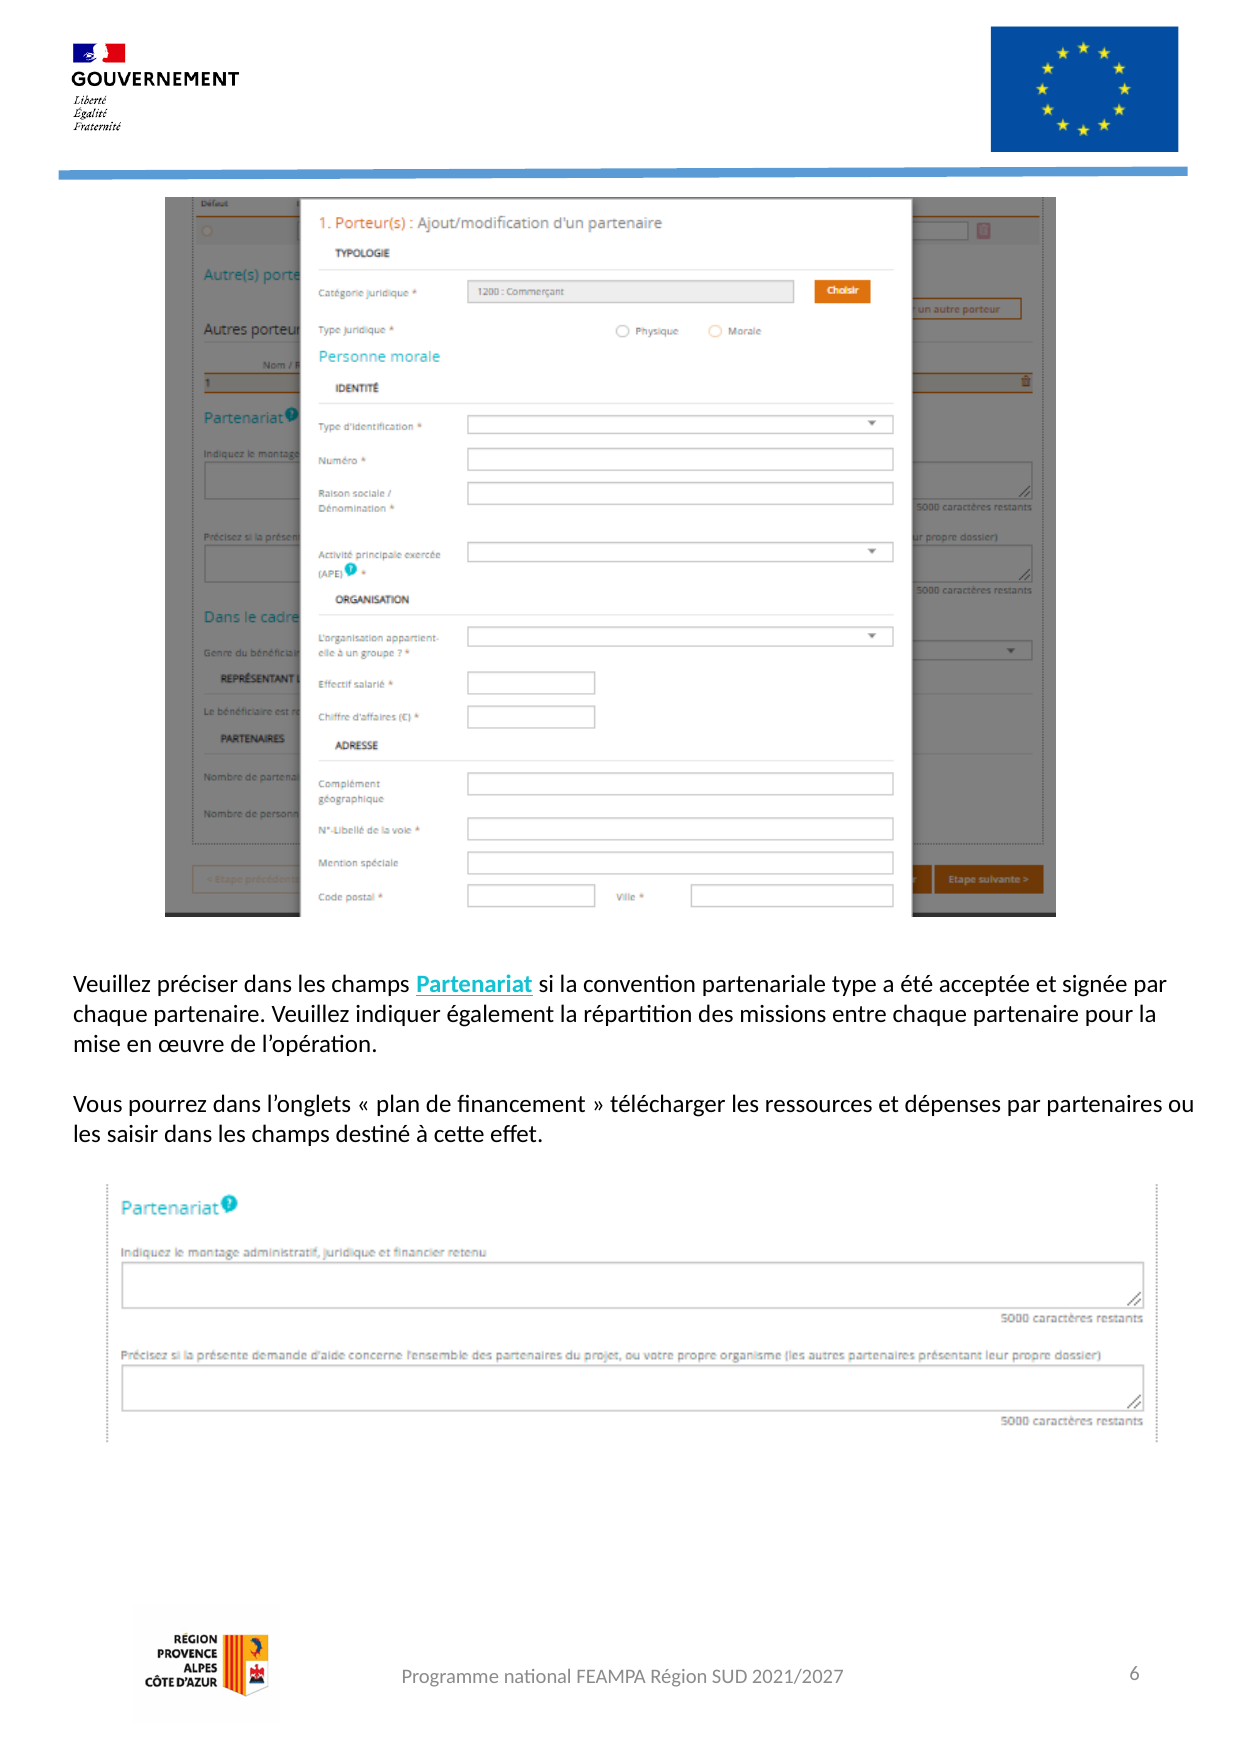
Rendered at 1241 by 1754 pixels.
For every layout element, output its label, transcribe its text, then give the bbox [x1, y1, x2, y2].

picture [52, 24, 258, 149]
text_box Veuillez préciser dans les champs Partenariat si la convention partenariale type a été acceptée et signée par chaque partenaire. Veuillez indiquer également la répartition des missions entre chaque partenaire pour la mise en œuvre de l’opération. Vous pourrez dans l’onglets « plan de financement » télécharger les ressources et dépenses par partenaires ou les saisir dans les champs destiné à cette effet. [58, 960, 1215, 1155]
picture [990, 26, 1179, 152]
picture [133, 1604, 280, 1723]
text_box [58, 171, 1188, 175]
picture [73, 1184, 1200, 1444]
picture [165, 197, 1056, 917]
footer Programme national FEAMPA Région SUD 2021/2027 [280, 1628, 983, 1723]
slide_number 6 [875, 1625, 1155, 1719]
